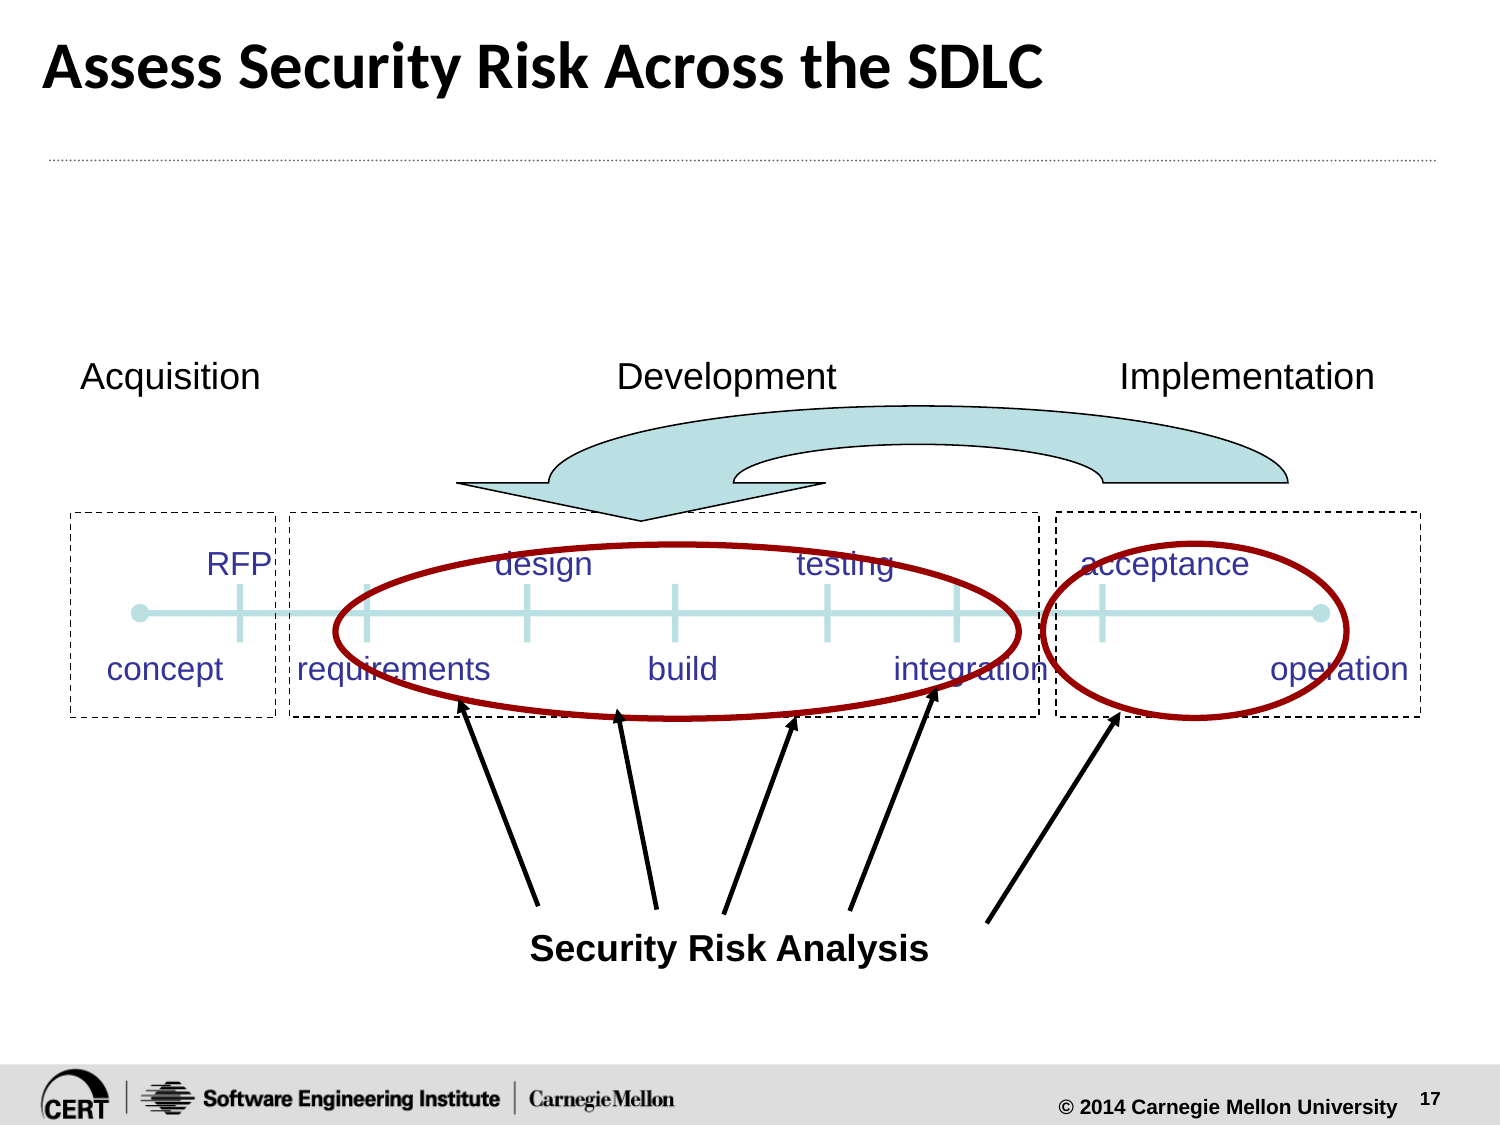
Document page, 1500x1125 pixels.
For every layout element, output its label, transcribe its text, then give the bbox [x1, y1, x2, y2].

text_box [723, 726, 798, 915]
picture [24, 1065, 688, 1125]
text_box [70, 351, 1437, 718]
text_box Security Risk Analysis [415, 924, 1045, 970]
title Assess Security Risk Across the SDLC [42, 37, 1434, 155]
